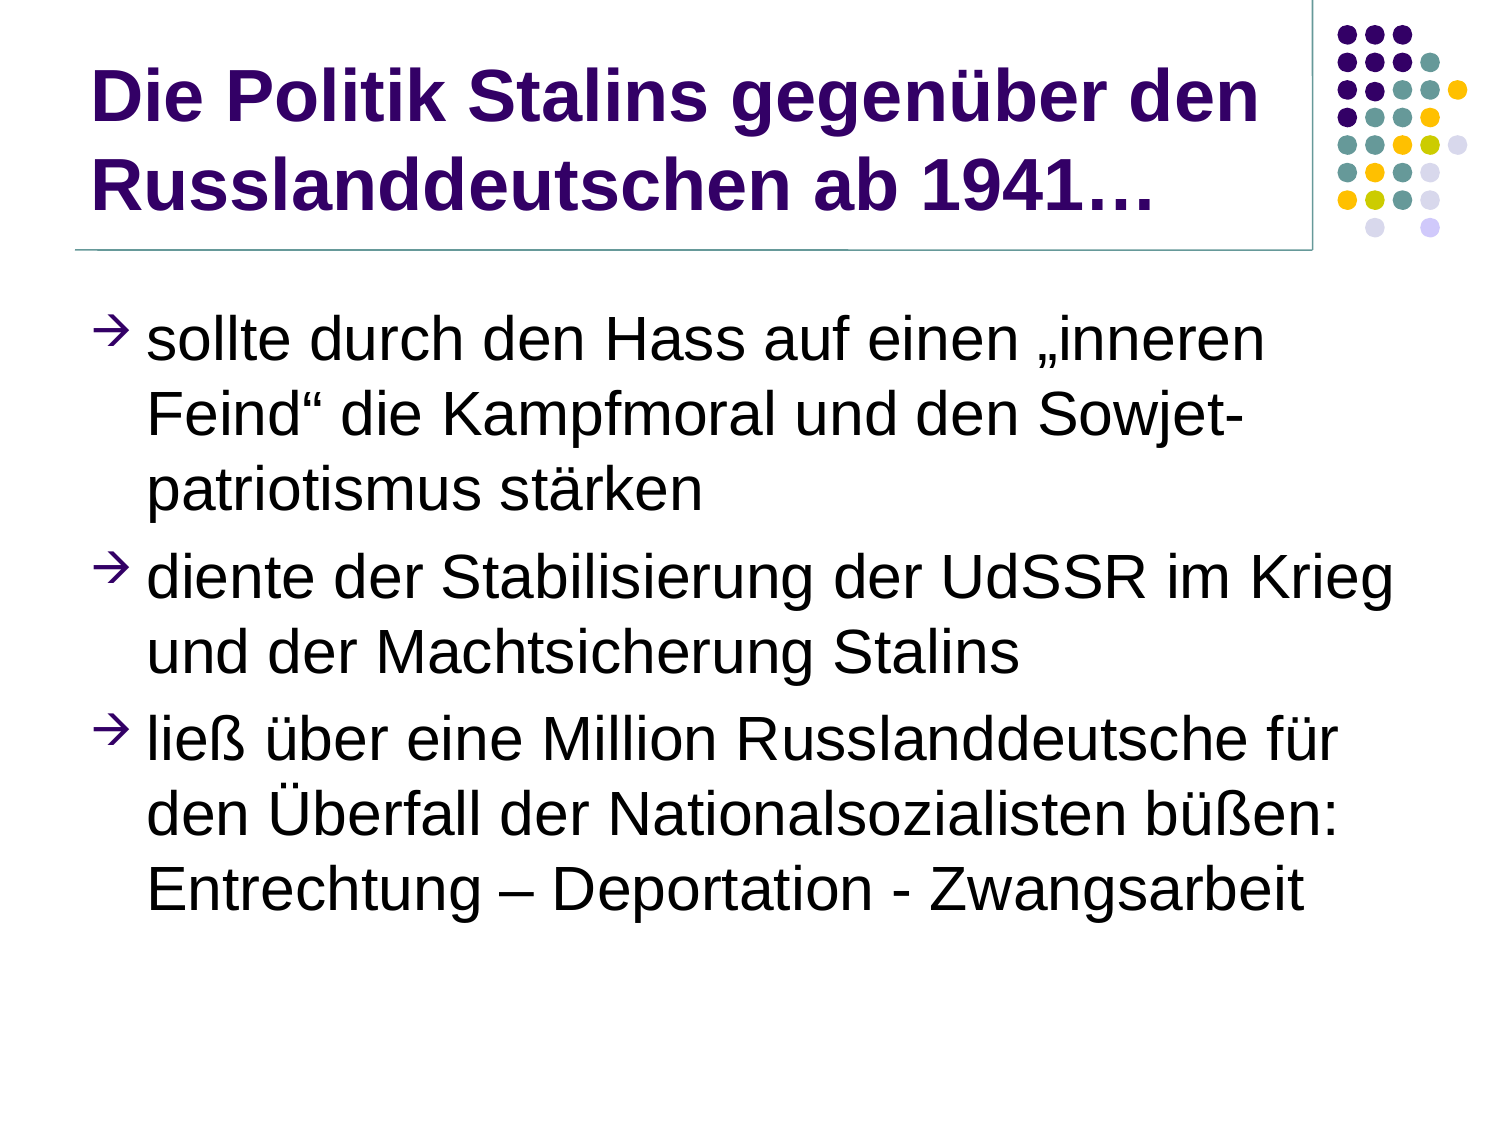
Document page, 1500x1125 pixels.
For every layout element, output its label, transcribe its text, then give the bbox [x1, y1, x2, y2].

list sollte durch den Hass auf einen „inneren Feind“ die Kampfmoral und den Sowjet-patriotismus stärken diente der Stabilisierung der UdSSR im Krieg und der Machtsicherung Stalins ließ über eine Million Russlanddeutsche für den Überfall der Nationalsozialisten büßen: Entrechtung – Deportation - Zwangsarbeit [74, 290, 1426, 1006]
title Die Politik Stalins gegenüber den Russlanddeutschen ab 1941… [74, 19, 1313, 233]
